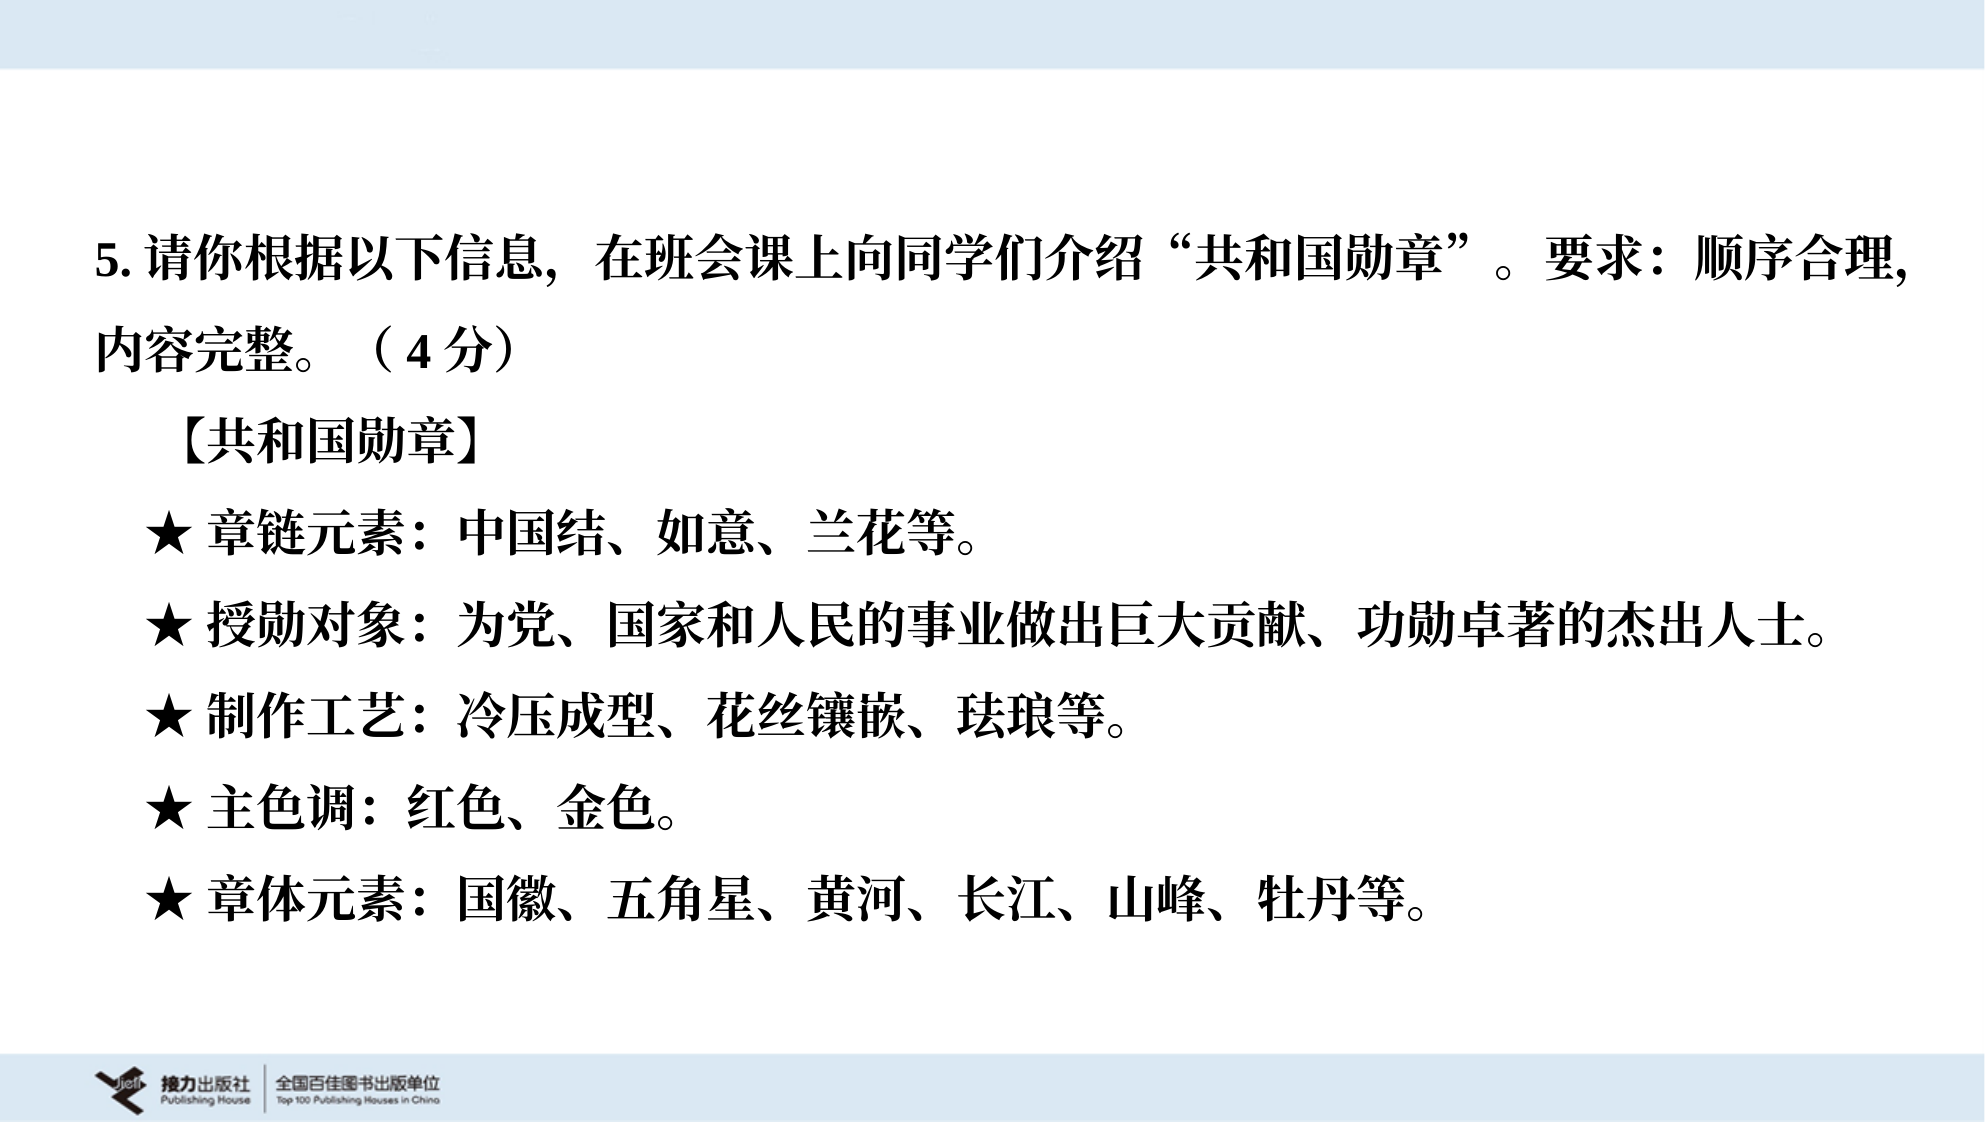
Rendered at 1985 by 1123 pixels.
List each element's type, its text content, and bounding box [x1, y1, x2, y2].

text_box 5.请你根据以下信息，在班会课上向同学们介绍“共和国勋章”。要求：顺序合理， 内容完整。（4分） 【共和国勋章】 ★章链元素：中国结、如意、兰花等。 ★授勋对象：为党、国家和人民的事业做出巨大贡献、功勋卓著的杰出人士。 ★制作工艺：冷压成型、花丝镶嵌、珐琅等。 ★主色调：红色、金色。 ★章体元素：国徽、五角星、黄河、长江、山峰、牡丹等。 [94, 194, 1892, 929]
picture [0, 0, 1985, 1122]
